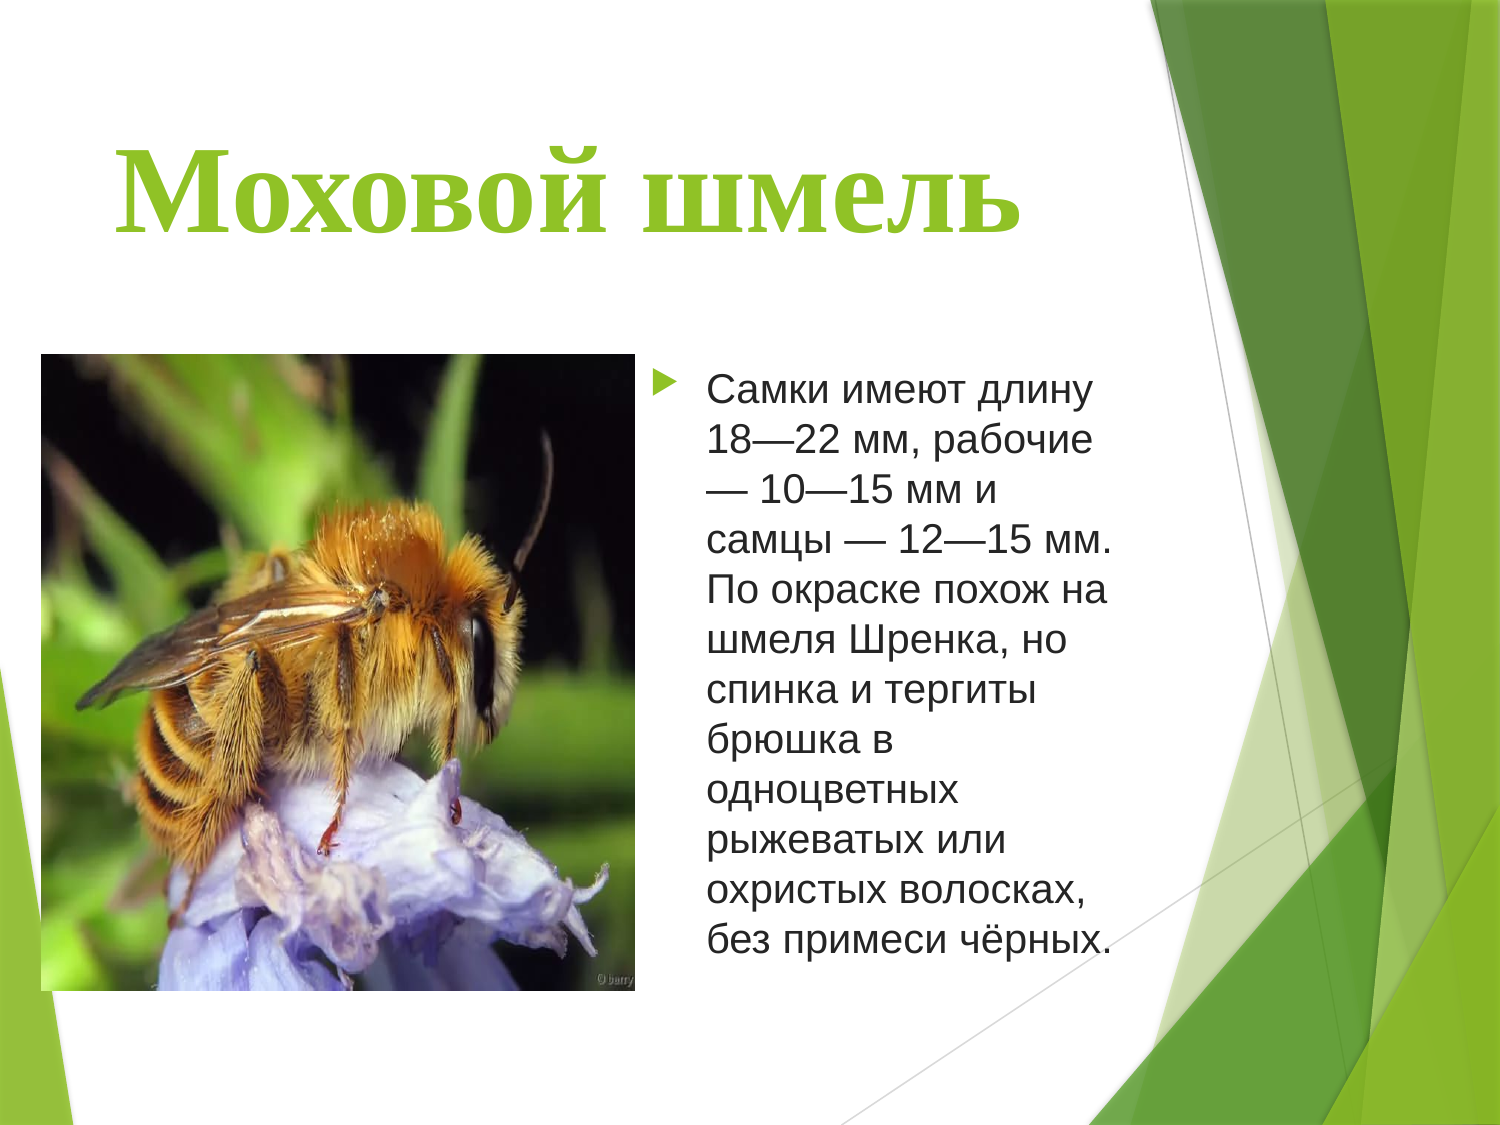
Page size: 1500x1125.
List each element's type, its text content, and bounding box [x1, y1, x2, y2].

title Моховой шмель [99, 99, 1142, 317]
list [40, 353, 636, 992]
list Самки имеют длину 18—22 мм, рабочие — 10—15 мм и самцы — 12—15 мм. По окраске похож на шмеля Шренка, но спинка и тергиты брюшка в одноцветных рыжеватых или охристых волосках, без примеси чёрных. [637, 354, 1142, 992]
